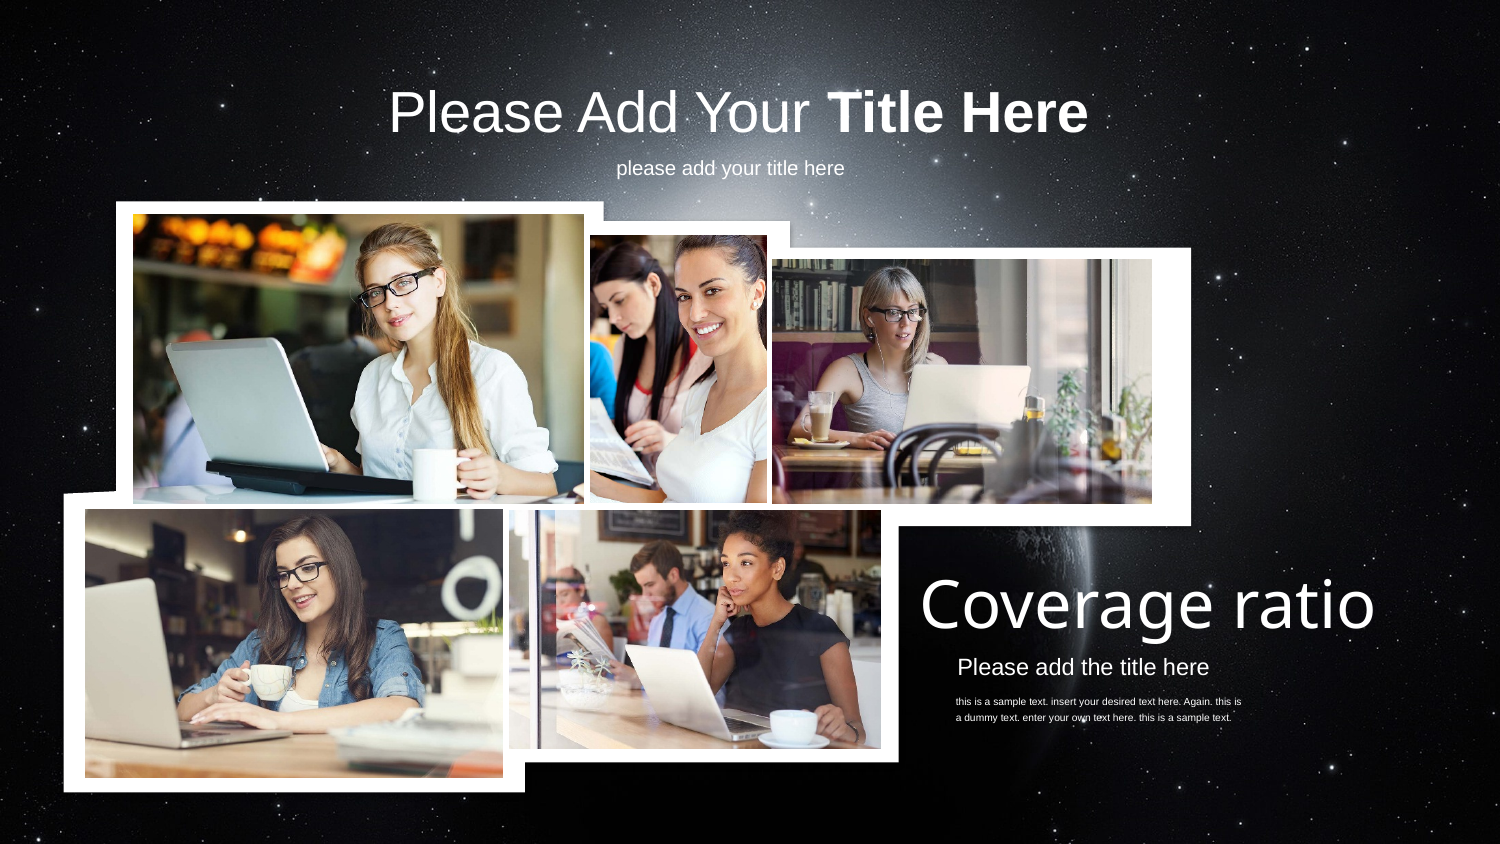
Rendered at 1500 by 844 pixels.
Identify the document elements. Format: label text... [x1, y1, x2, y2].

text_box [63, 201, 1192, 793]
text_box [952, 648, 1254, 725]
picture [0, 0, 1500, 844]
text_box Coverage ratio [919, 577, 1378, 642]
